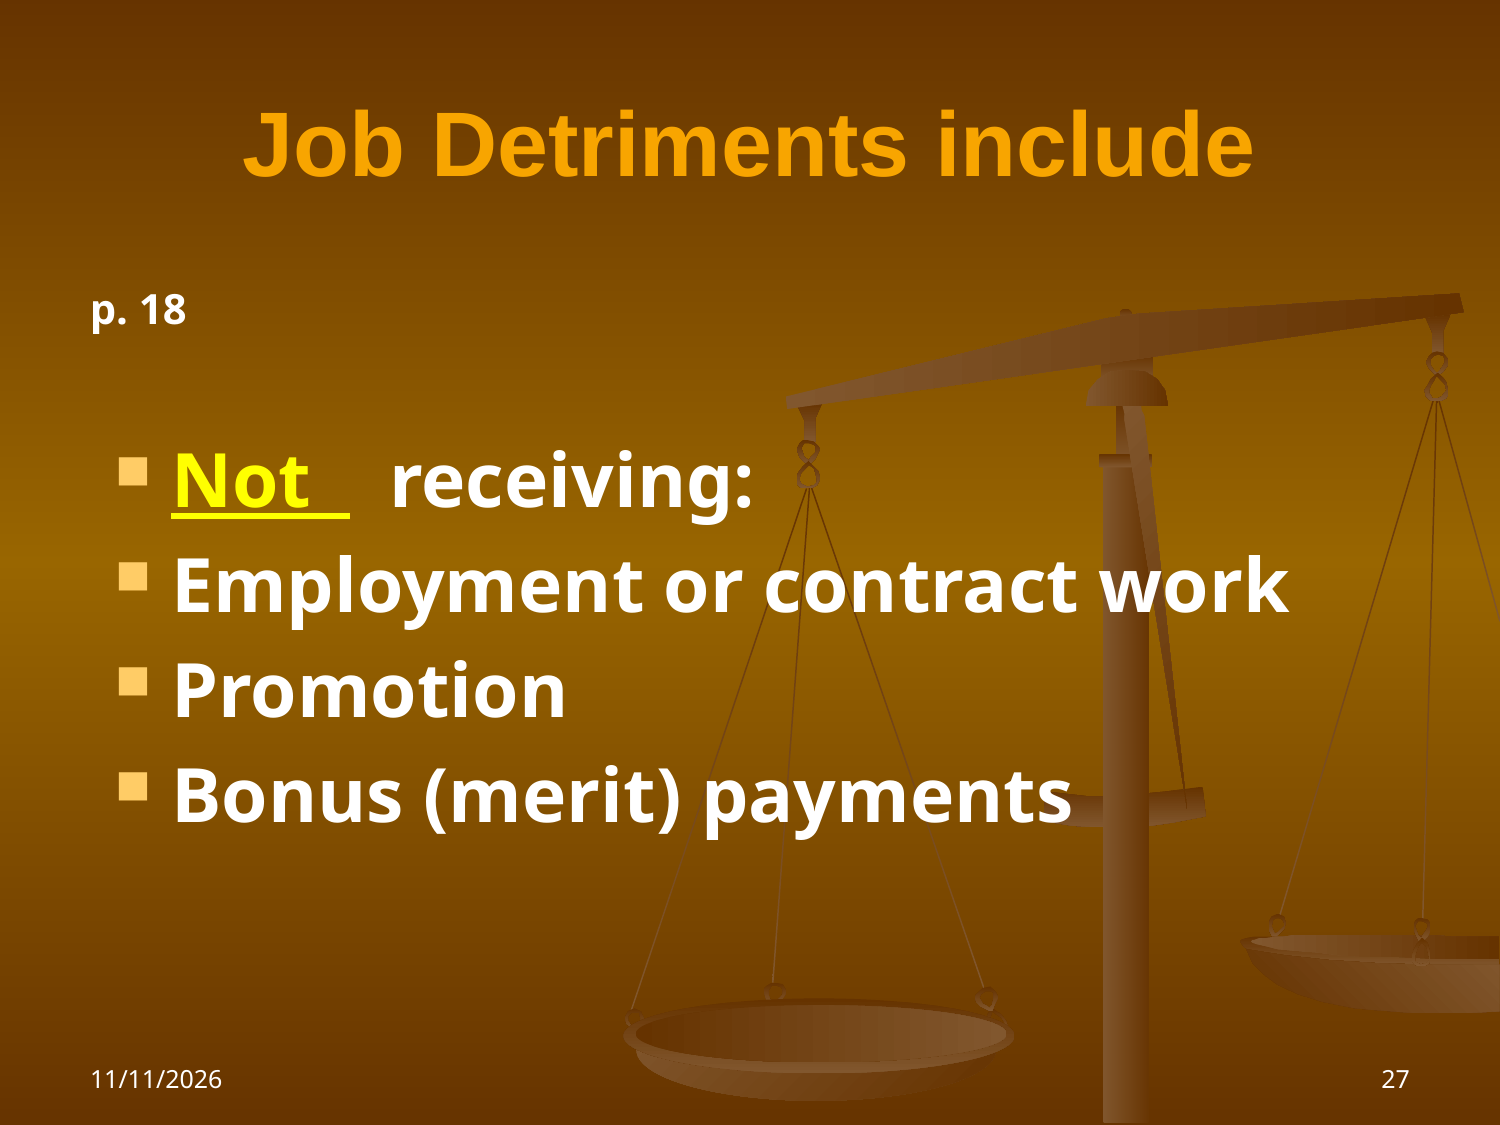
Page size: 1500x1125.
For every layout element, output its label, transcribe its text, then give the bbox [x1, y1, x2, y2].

list Not receiving: Employment or contract work Promotion Bonus (merit) payments [99, 424, 1363, 963]
text_box p. 18 [74, 275, 213, 340]
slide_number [74, 1029, 426, 1106]
title Job Detriments include [74, 45, 1426, 234]
slide_number 27 [1074, 1029, 1426, 1106]
